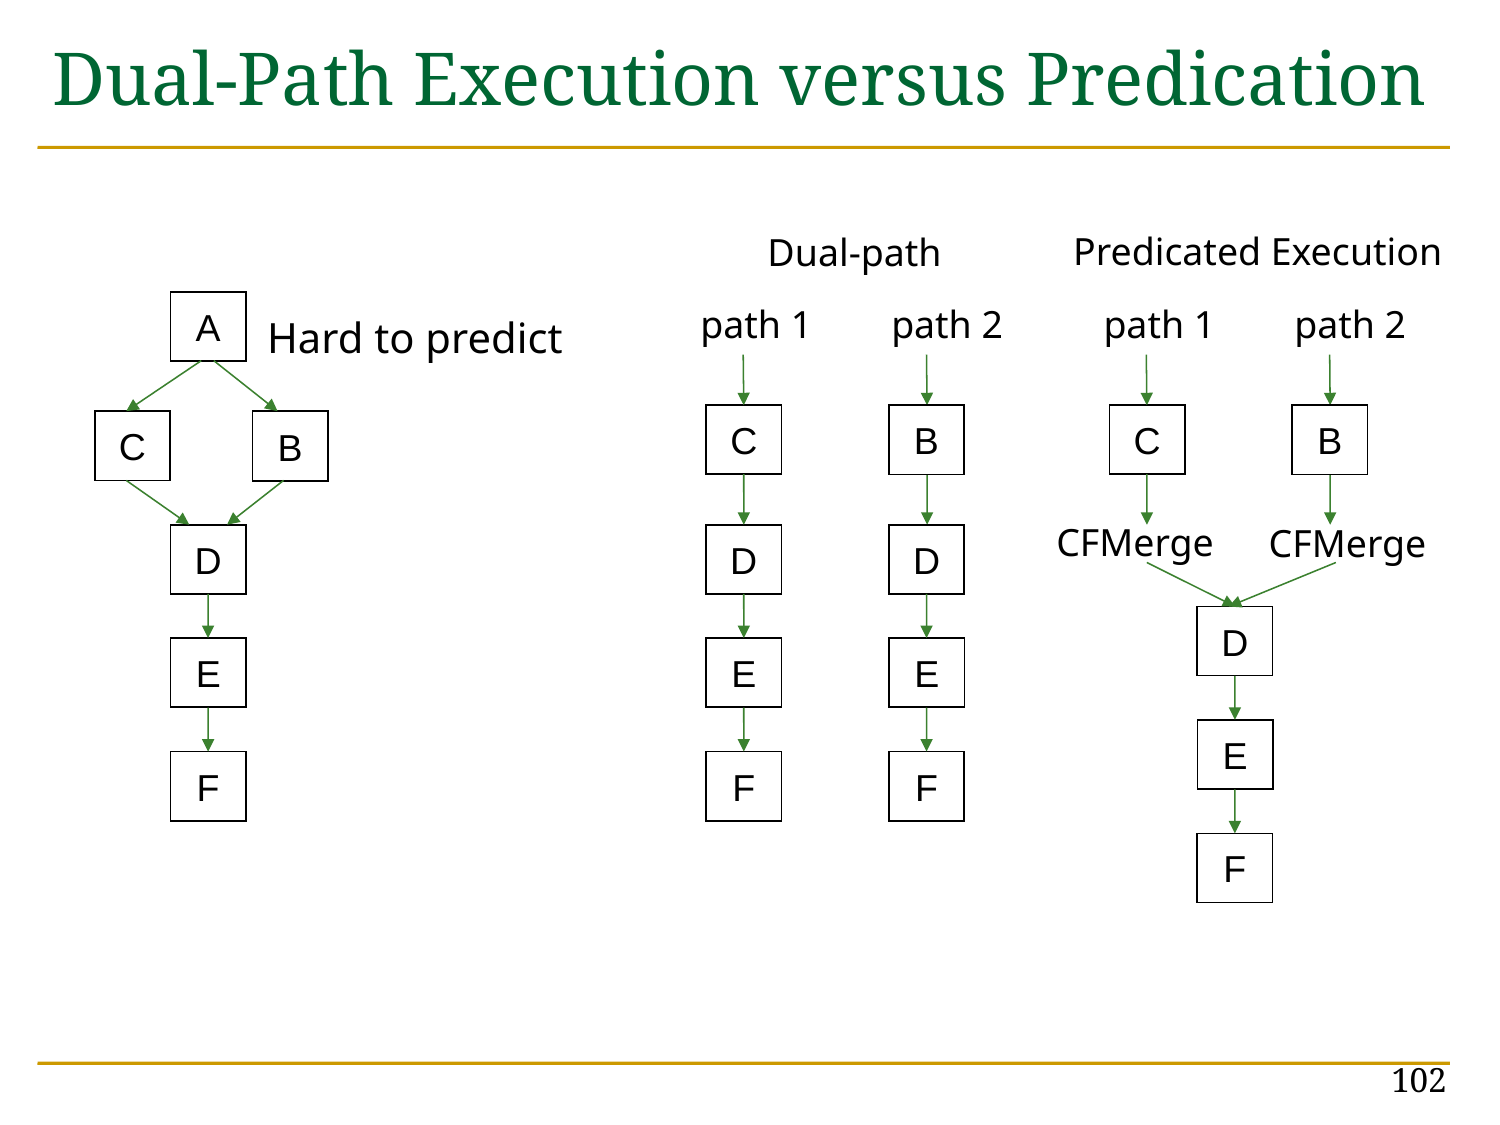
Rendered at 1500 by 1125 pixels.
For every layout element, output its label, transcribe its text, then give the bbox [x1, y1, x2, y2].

text_box path 1 [1088, 293, 1242, 354]
text_box [920, 593, 933, 638]
text_box B [888, 404, 965, 475]
title Dual-Path Execution versus Predication [37, 24, 1500, 200]
text_box F [1197, 833, 1273, 903]
text_box F [170, 751, 246, 821]
text_box E [1197, 719, 1273, 789]
slide_number 102 [1111, 1036, 1462, 1112]
text_box [1228, 562, 1336, 608]
text_box [737, 354, 750, 406]
text_box E [706, 638, 782, 708]
text_box [201, 707, 215, 752]
text_box A [170, 291, 246, 361]
text_box E [889, 638, 965, 708]
text_box path 2 [1279, 293, 1432, 354]
text_box [920, 475, 934, 524]
text_box F [706, 751, 782, 821]
text_box [1228, 789, 1242, 834]
text_box E [170, 638, 247, 708]
text_box [1140, 354, 1153, 406]
text_box path 1 [685, 293, 838, 354]
text_box [213, 360, 278, 412]
text_box [126, 360, 202, 412]
text_box CFMerge [1041, 511, 1229, 572]
text_box [920, 707, 933, 752]
text_box C [94, 411, 171, 481]
text_box F [888, 751, 965, 821]
text_box Hard to predict [252, 304, 676, 378]
text_box D [170, 524, 246, 594]
text_box C [1109, 404, 1185, 475]
text_box D [888, 524, 965, 594]
text_box [737, 474, 751, 525]
text_box C [706, 404, 782, 475]
text_box [227, 480, 284, 525]
text_box [920, 354, 934, 404]
text_box [201, 593, 215, 638]
text_box [737, 593, 751, 638]
text_box Dual-path [752, 221, 957, 282]
text_box B [252, 411, 328, 481]
text_box [1146, 562, 1232, 607]
text_box D [1197, 606, 1273, 676]
text_box B [1291, 404, 1368, 475]
text_box [1323, 354, 1337, 404]
text_box [1228, 675, 1242, 720]
text_box [737, 707, 751, 752]
text_box D [706, 524, 782, 594]
text_box path 2 [876, 293, 1028, 354]
text_box [126, 480, 190, 525]
text_box Predicated Execution [1058, 221, 1458, 281]
text_box CFMerge [1253, 512, 1442, 573]
